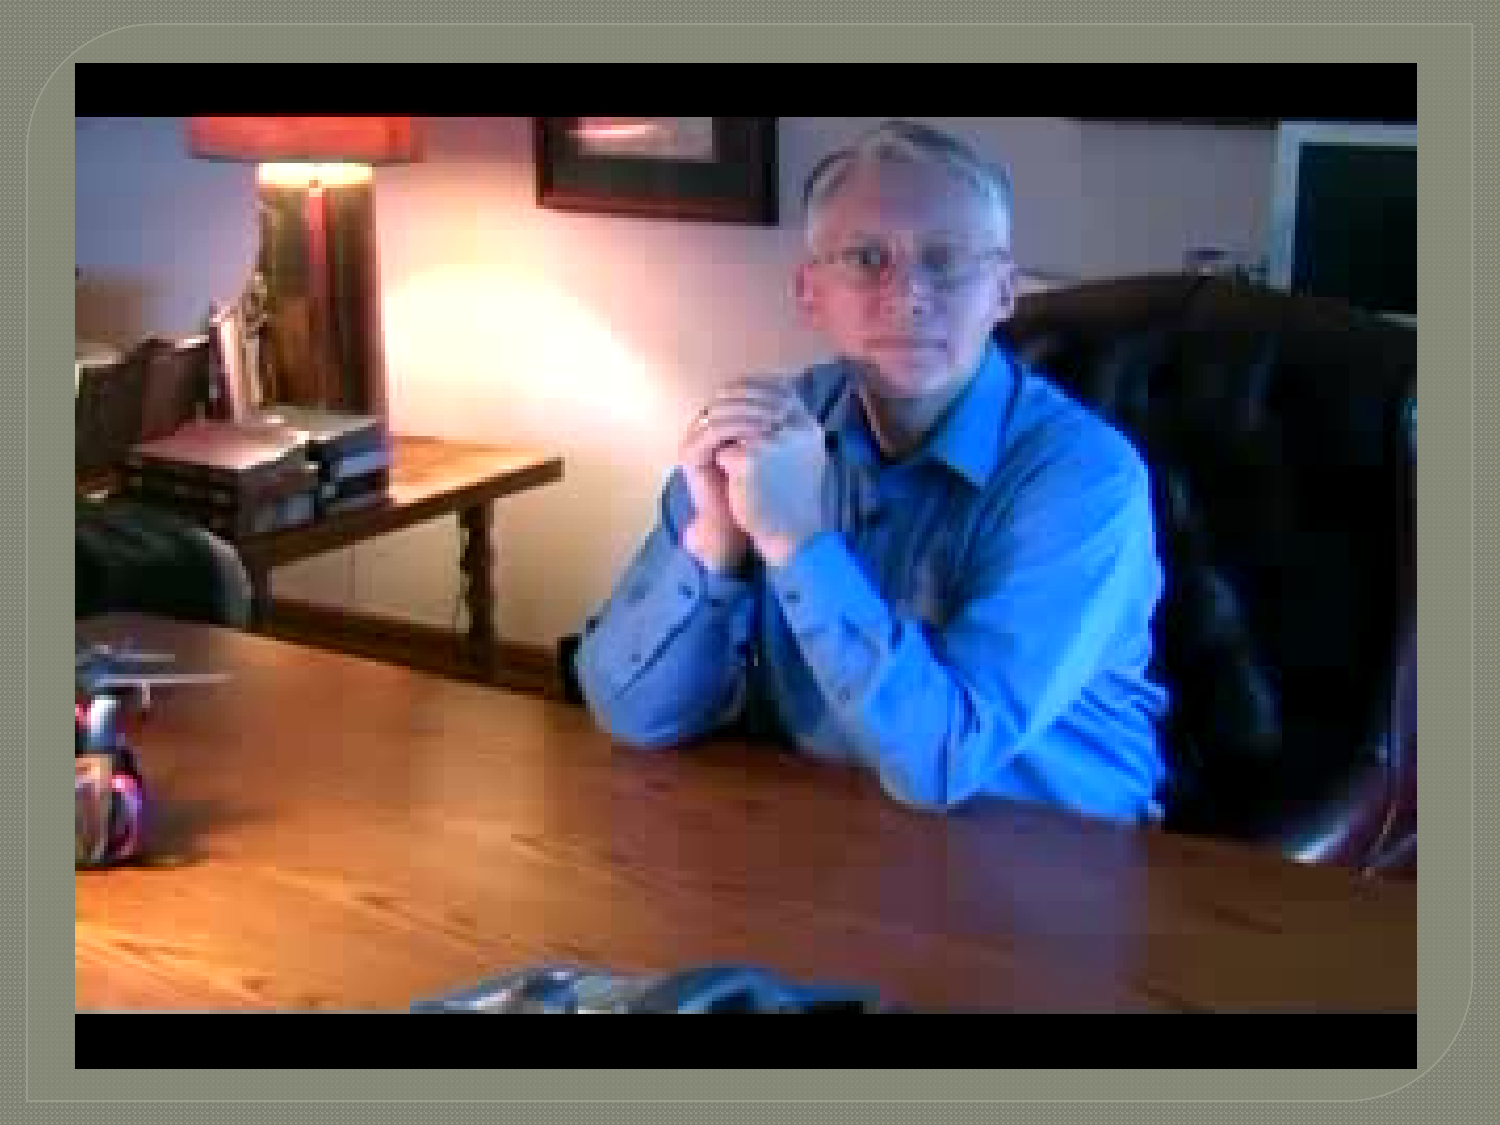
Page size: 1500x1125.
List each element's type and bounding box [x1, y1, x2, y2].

list [74, 62, 1418, 1070]
